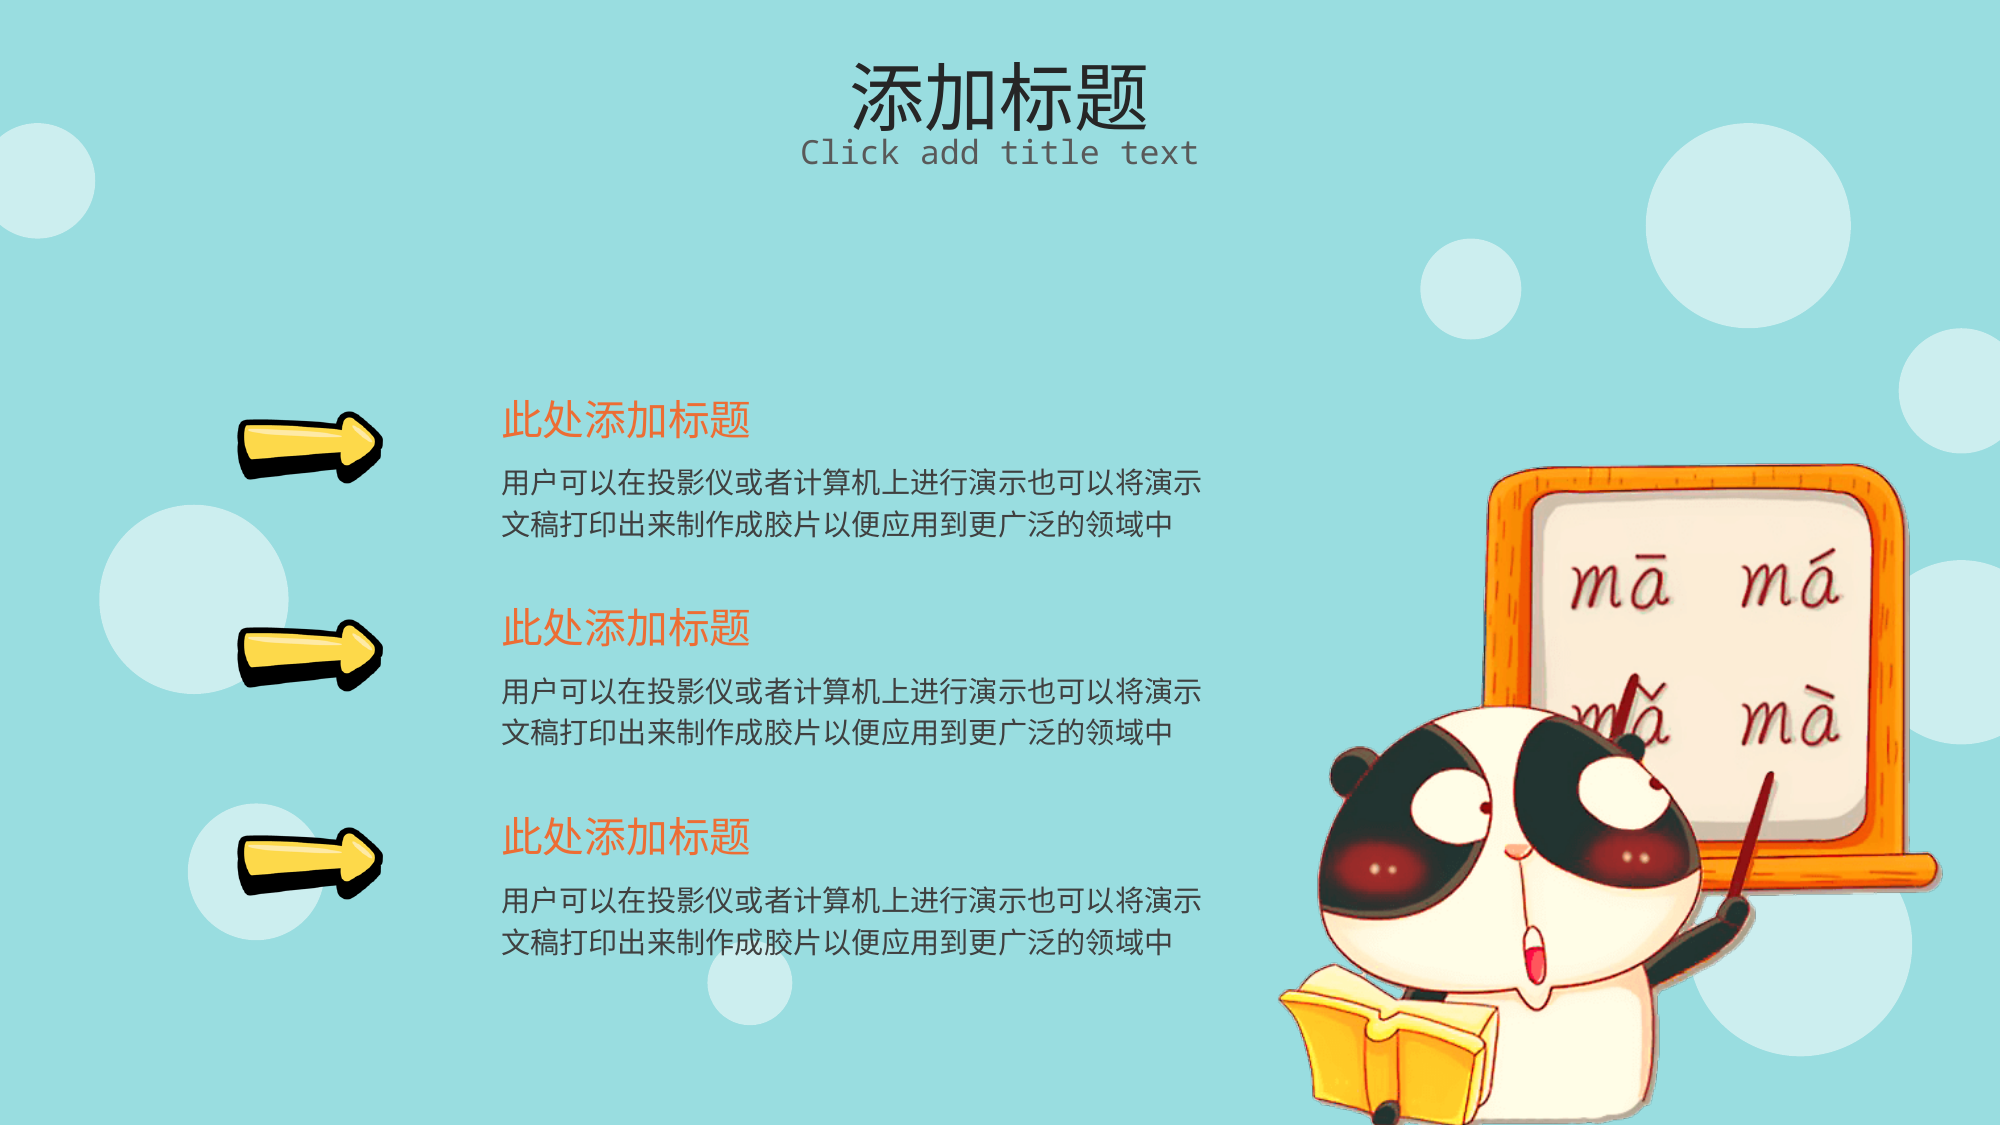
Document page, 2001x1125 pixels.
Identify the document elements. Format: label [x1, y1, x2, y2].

picture [208, 363, 413, 538]
text_box [486, 584, 1246, 759]
picture [208, 779, 413, 954]
text_box [486, 793, 1246, 969]
text_box [486, 376, 1246, 551]
picture [208, 571, 413, 746]
picture [1273, 456, 1948, 1125]
